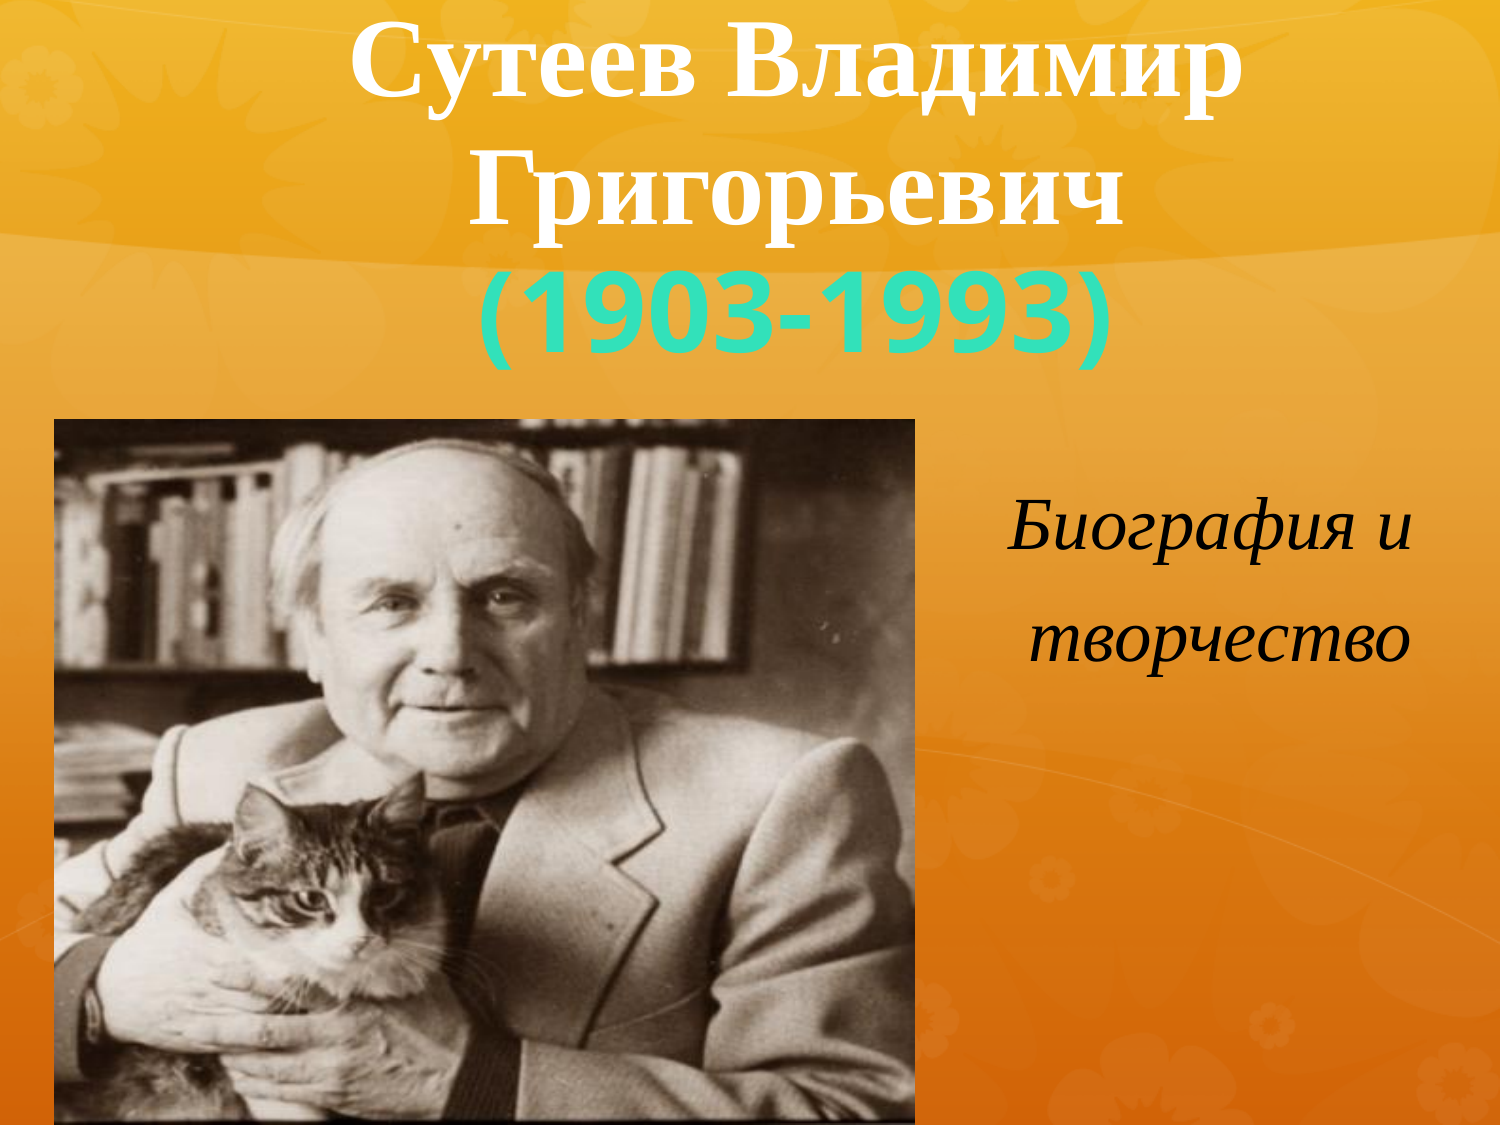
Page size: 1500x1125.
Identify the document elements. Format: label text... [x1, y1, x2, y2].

subtitle Биография и творчество [934, 458, 1500, 746]
picture [0, 0, 1500, 1125]
title Сутеев Владимир Григорьевич (1903-1993) [175, 245, 1420, 458]
